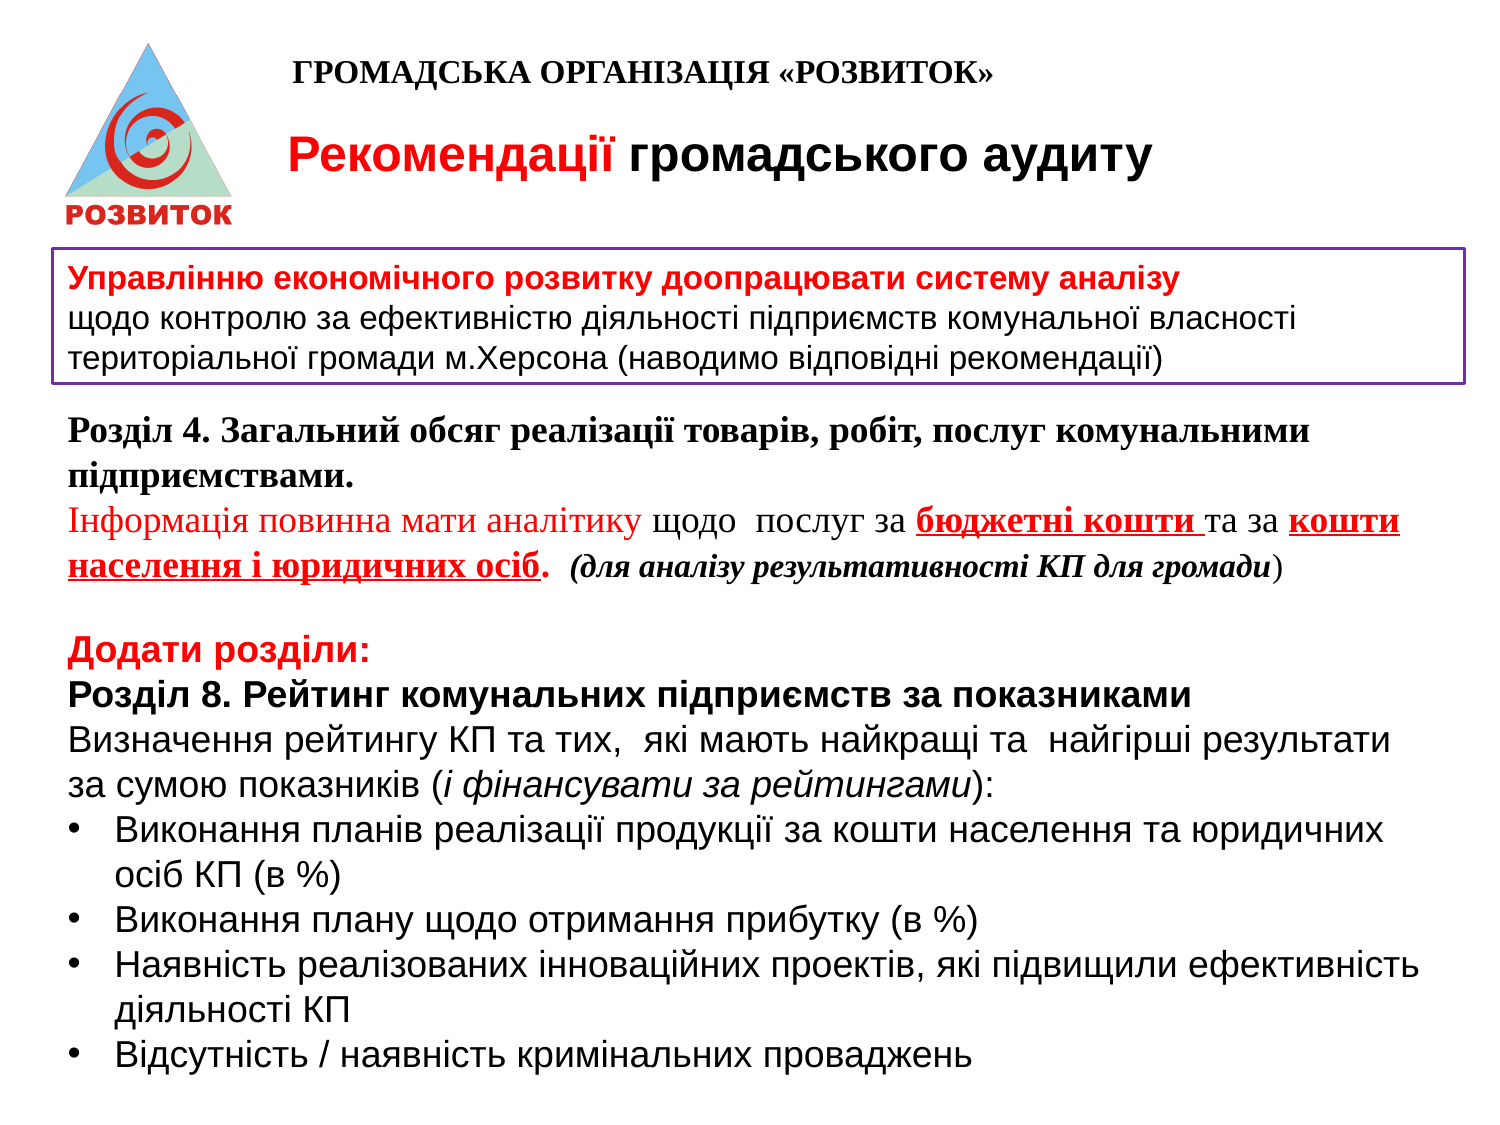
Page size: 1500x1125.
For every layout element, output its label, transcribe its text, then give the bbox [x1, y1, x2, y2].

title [64, 42, 232, 225]
subtitle Рекомендації громадського аудиту [272, 114, 1495, 225]
text_box ГРОМАДСЬКА ОРГАНІЗАЦІЯ «РОЗВИТОК» [277, 37, 1341, 90]
text_box Управлінню економічного розвитку доопрацювати систему аналізу щодо контролю за ефективністю діяльності підприємств комунальної власності територіальної громади м.Херсона (наводимо відповідні рекомендації) [52, 248, 1465, 384]
text_box Розділ 4. Загальний обсяг реалізації товарів, робіт, послуг комунальними підприємствами. Інформація повинна мати аналітику щодо послуг за бюджетні кошти та за кошти населення і юридичних осіб. (для аналізу результативності КП для громади) Додати розділи: Розділ 8. Рейтинг комунальних підприємств за показниками Визначення рейтингу КП та тих, які мають найкращі та найгірші результати за сумою показників (і фінансувати за рейтингами): Виконання планів реалізації продукції за кошти населення та юридичних осіб КП (в %) Виконання плану щодо отримання прибутку (в %) Наявність реалізованих інноваційних проектів, які підвищили ефективність діяльності КП Відсутність / наявність кримінальних проваджень [52, 397, 1450, 1082]
